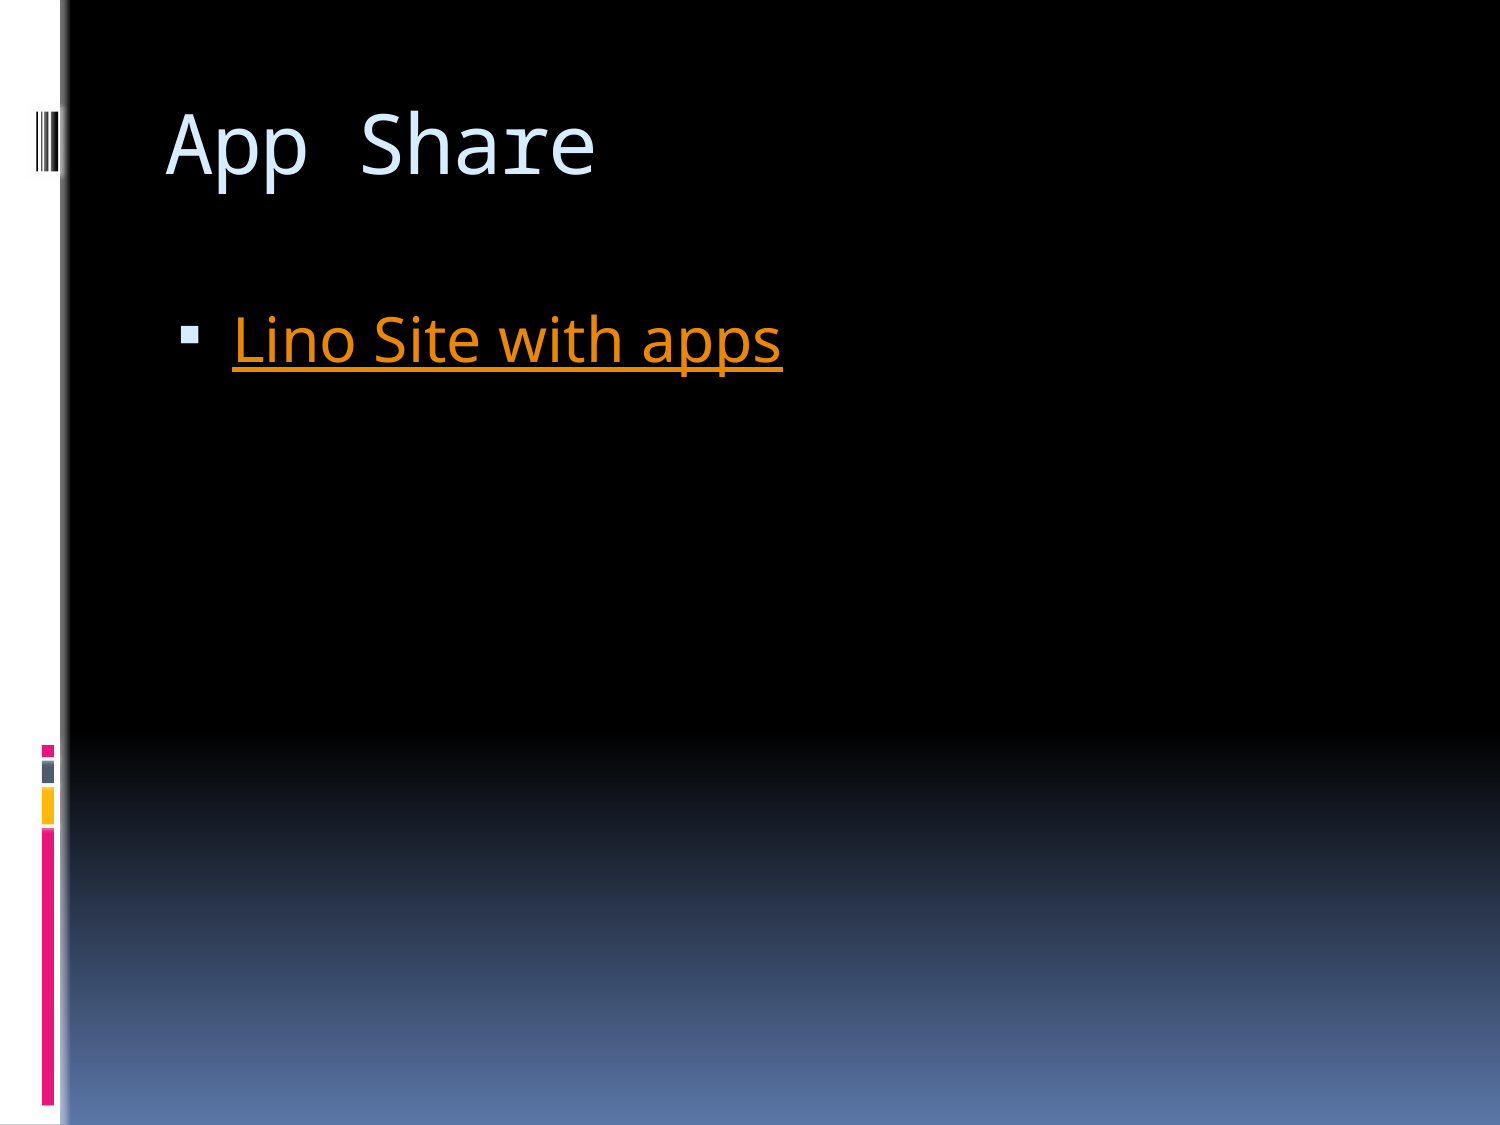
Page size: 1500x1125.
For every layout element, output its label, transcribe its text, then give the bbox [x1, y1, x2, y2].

title App Share [150, 83, 1425, 234]
list Lino Site with apps [150, 292, 1425, 1043]
